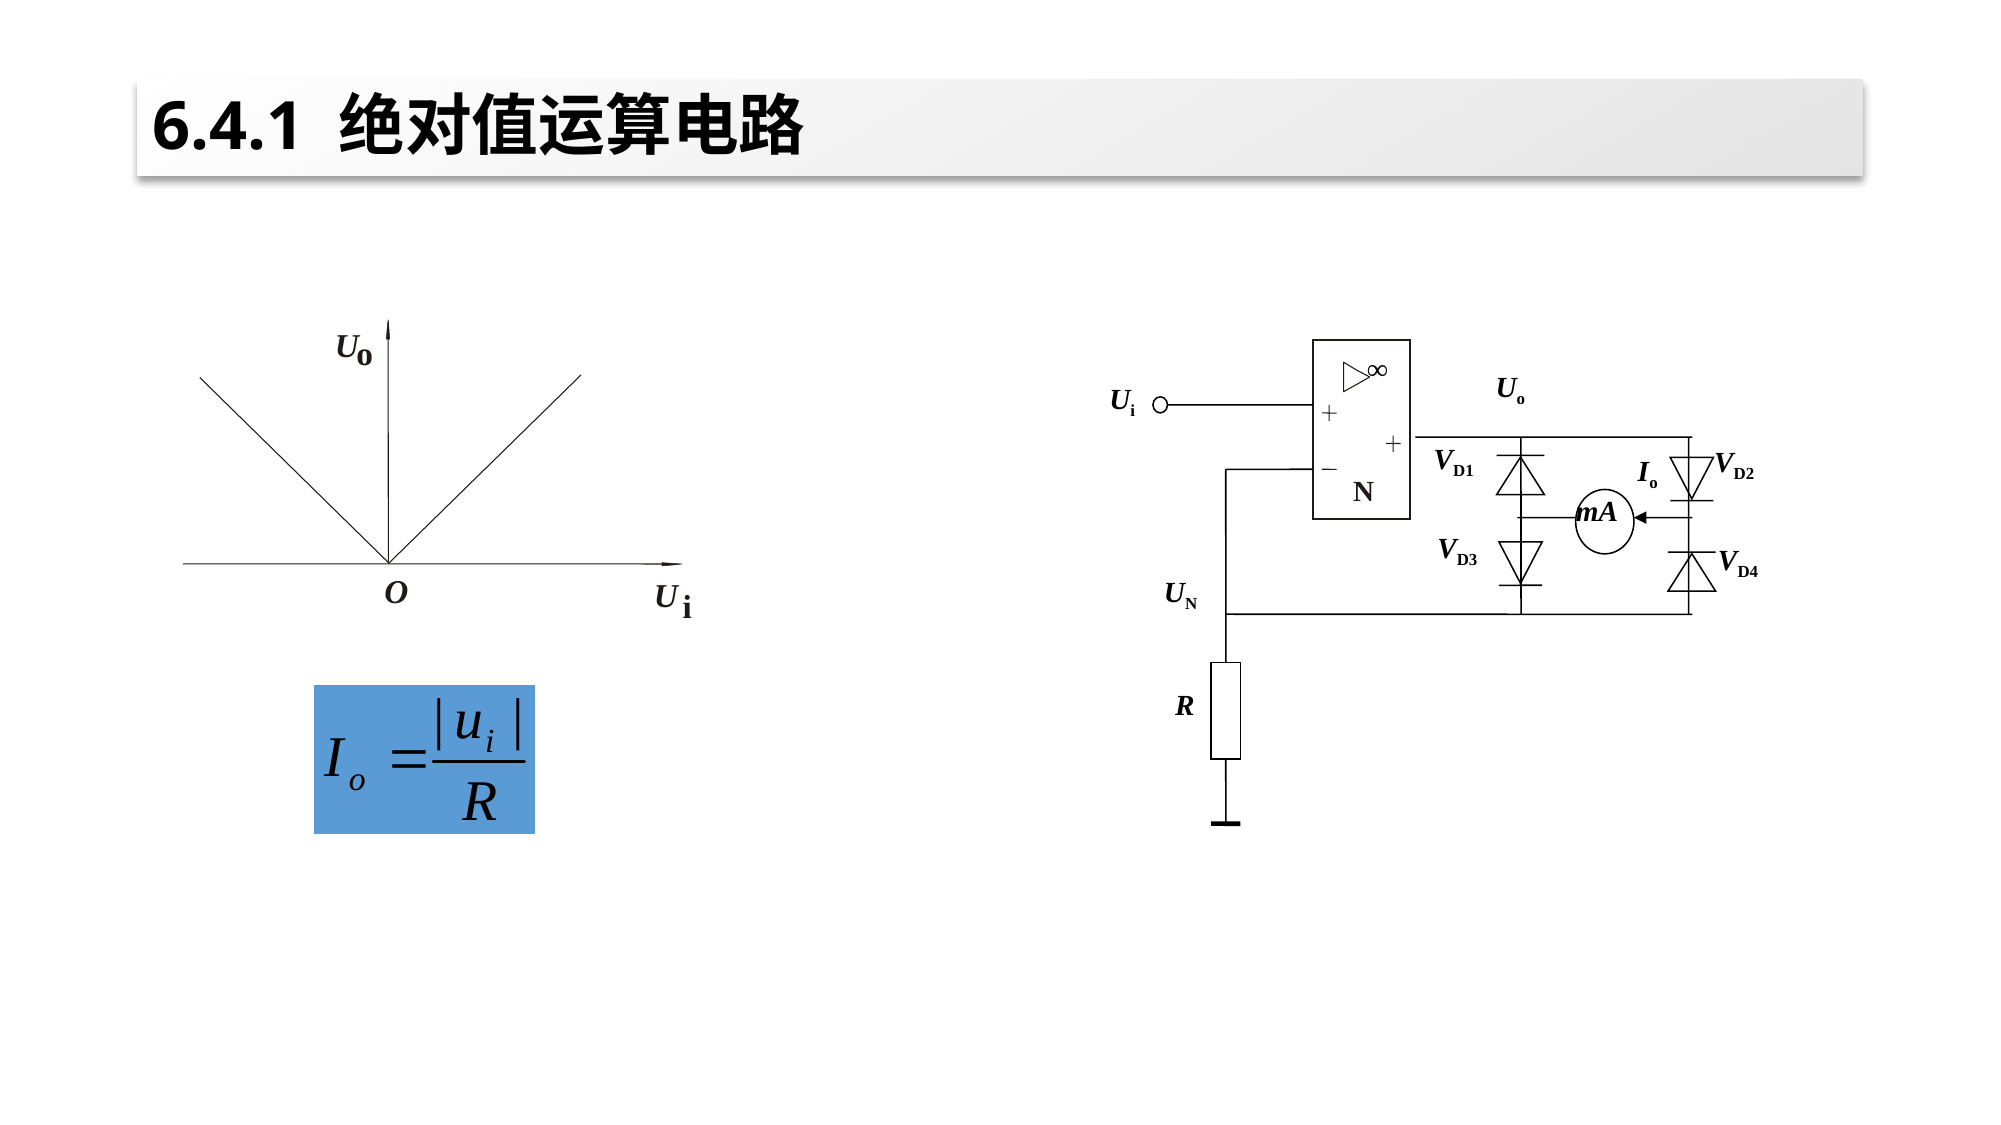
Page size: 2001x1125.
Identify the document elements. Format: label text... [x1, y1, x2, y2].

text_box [1094, 340, 1806, 824]
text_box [314, 684, 536, 834]
title 6.4.1 绝对值运算电路 [137, 79, 1863, 176]
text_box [182, 319, 693, 625]
